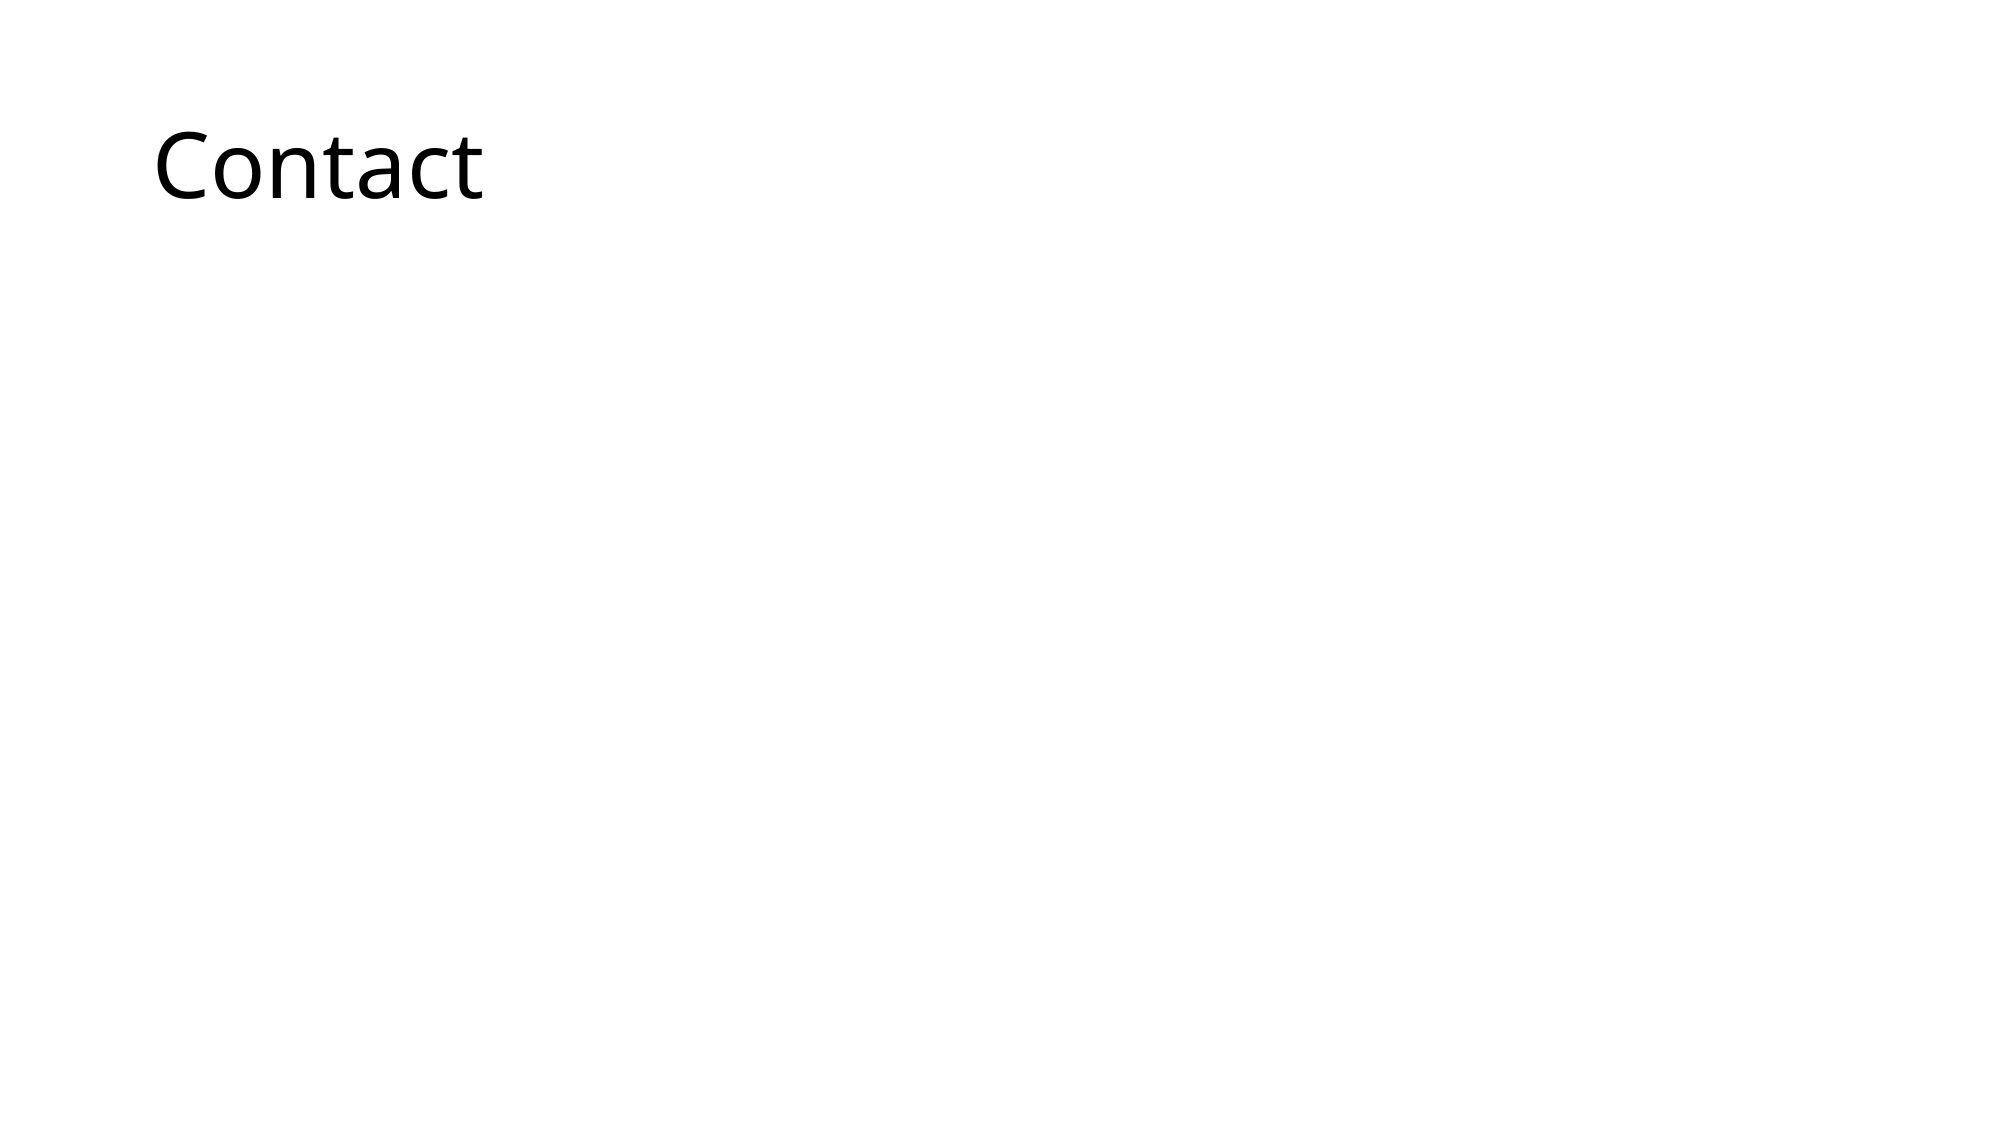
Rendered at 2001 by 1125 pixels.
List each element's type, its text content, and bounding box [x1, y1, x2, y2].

title Contact [137, 59, 1863, 278]
